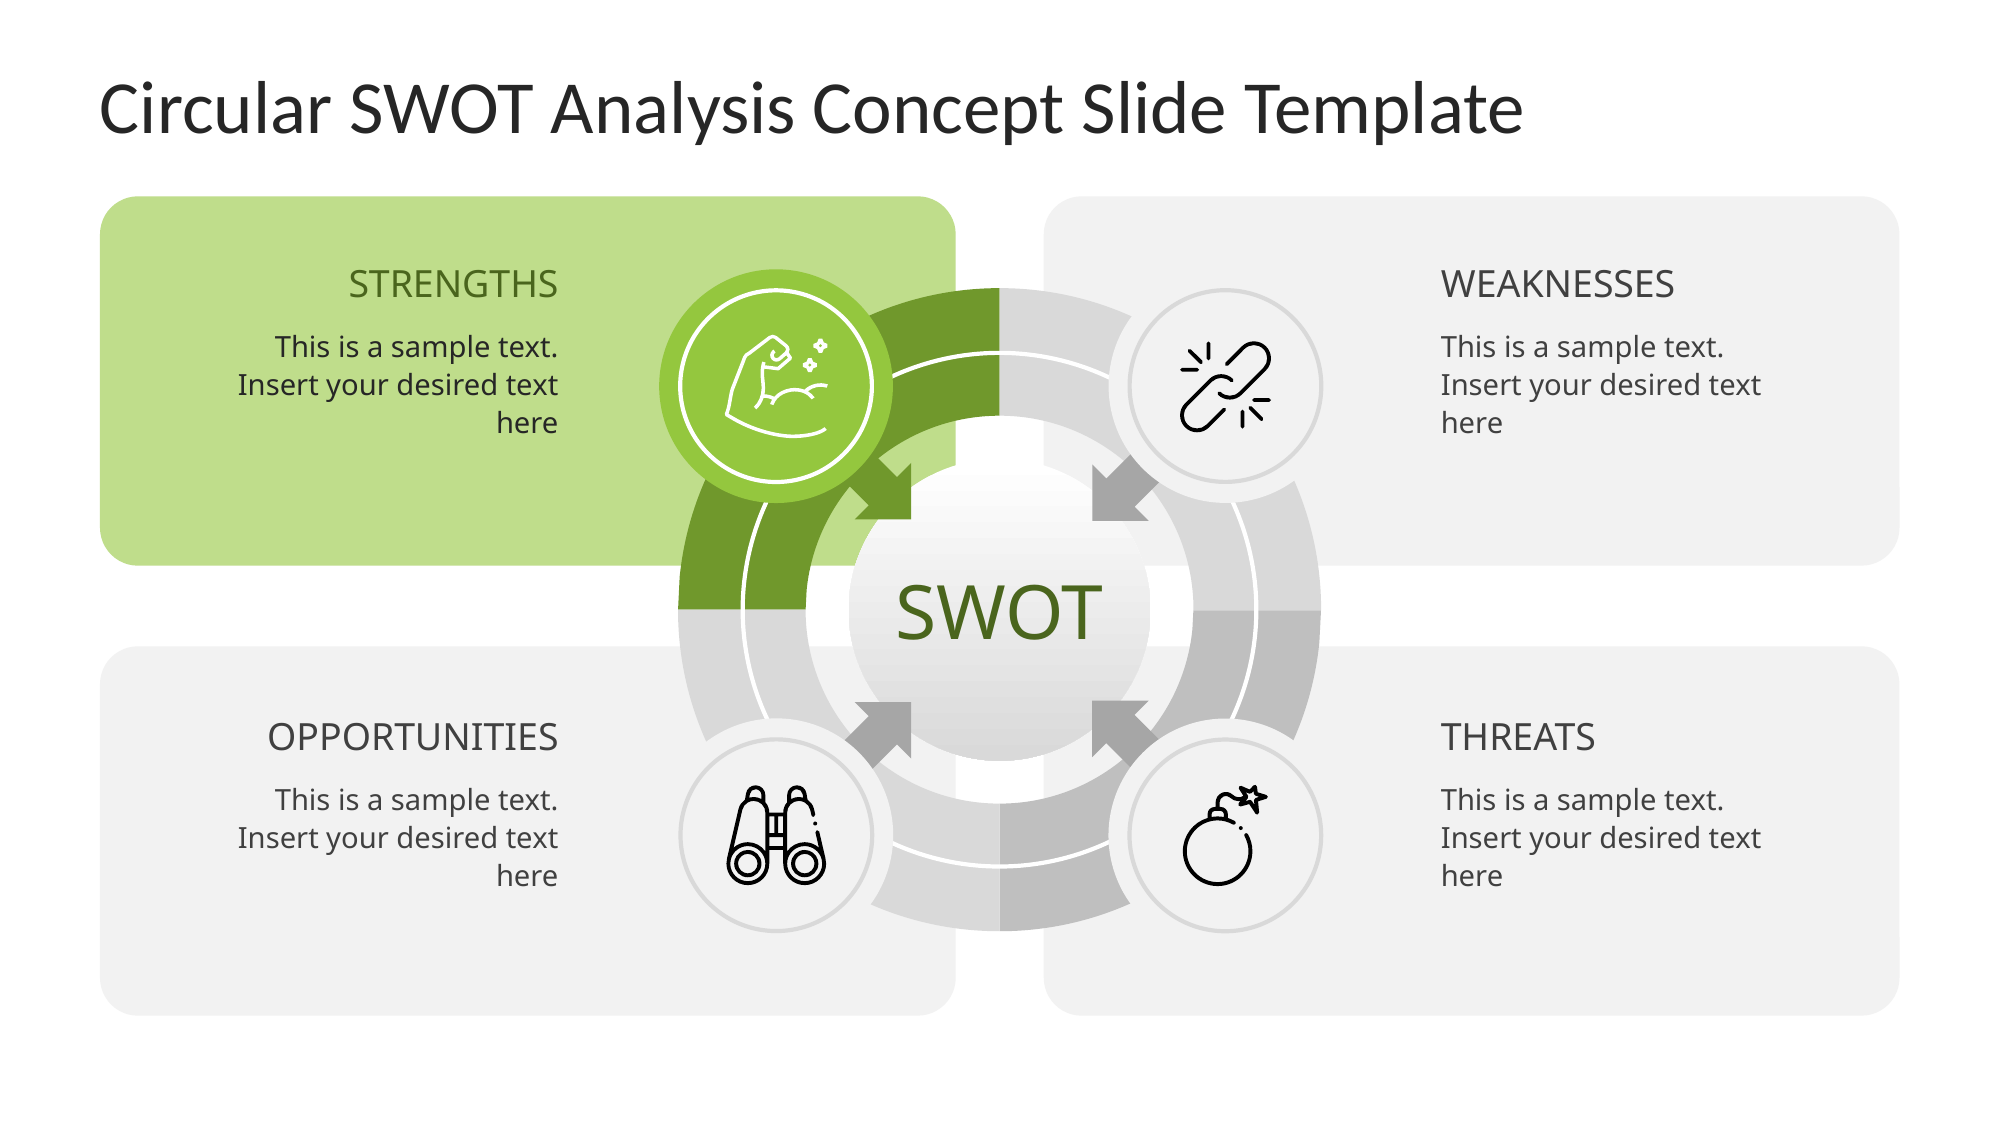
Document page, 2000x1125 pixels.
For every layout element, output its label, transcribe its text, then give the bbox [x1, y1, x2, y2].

text_box [657, 716, 896, 955]
text_box [1090, 698, 1159, 767]
text_box [846, 456, 1153, 763]
text_box [876, 734, 1127, 869]
text_box [1106, 716, 1345, 955]
text_box [740, 485, 874, 736]
text_box SWOT [871, 546, 1128, 674]
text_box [1440, 259, 1809, 514]
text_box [1178, 339, 1273, 433]
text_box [1182, 784, 1269, 887]
text_box [97, 644, 958, 1018]
text_box [1041, 644, 1902, 1018]
text_box [676, 481, 762, 607]
text_box [97, 194, 958, 568]
text_box [1237, 608, 1324, 739]
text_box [190, 712, 559, 967]
text_box STRENGTHS [190, 259, 559, 306]
text_box [657, 267, 896, 506]
text_box [844, 453, 914, 522]
text_box [678, 737, 875, 934]
text_box [1041, 194, 1902, 568]
title Circular SWOT Analysis Concept Slide Template [99, 45, 1900, 162]
text_box [1090, 454, 1159, 523]
text_box This is a sample text. Insert your desired text here [190, 324, 559, 514]
text_box [876, 350, 1127, 485]
text_box [675, 607, 763, 740]
text_box [1106, 267, 1345, 506]
text_box [1237, 482, 1324, 610]
text_box [872, 847, 1002, 934]
text_box [997, 286, 1130, 373]
text_box [1127, 737, 1324, 934]
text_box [726, 785, 827, 886]
text_box [870, 286, 997, 372]
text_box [724, 333, 829, 439]
text_box [1126, 486, 1259, 736]
text_box [1127, 288, 1324, 484]
text_box [1001, 847, 1129, 934]
text_box [678, 288, 874, 485]
text_box [844, 699, 914, 769]
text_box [1440, 712, 1809, 967]
